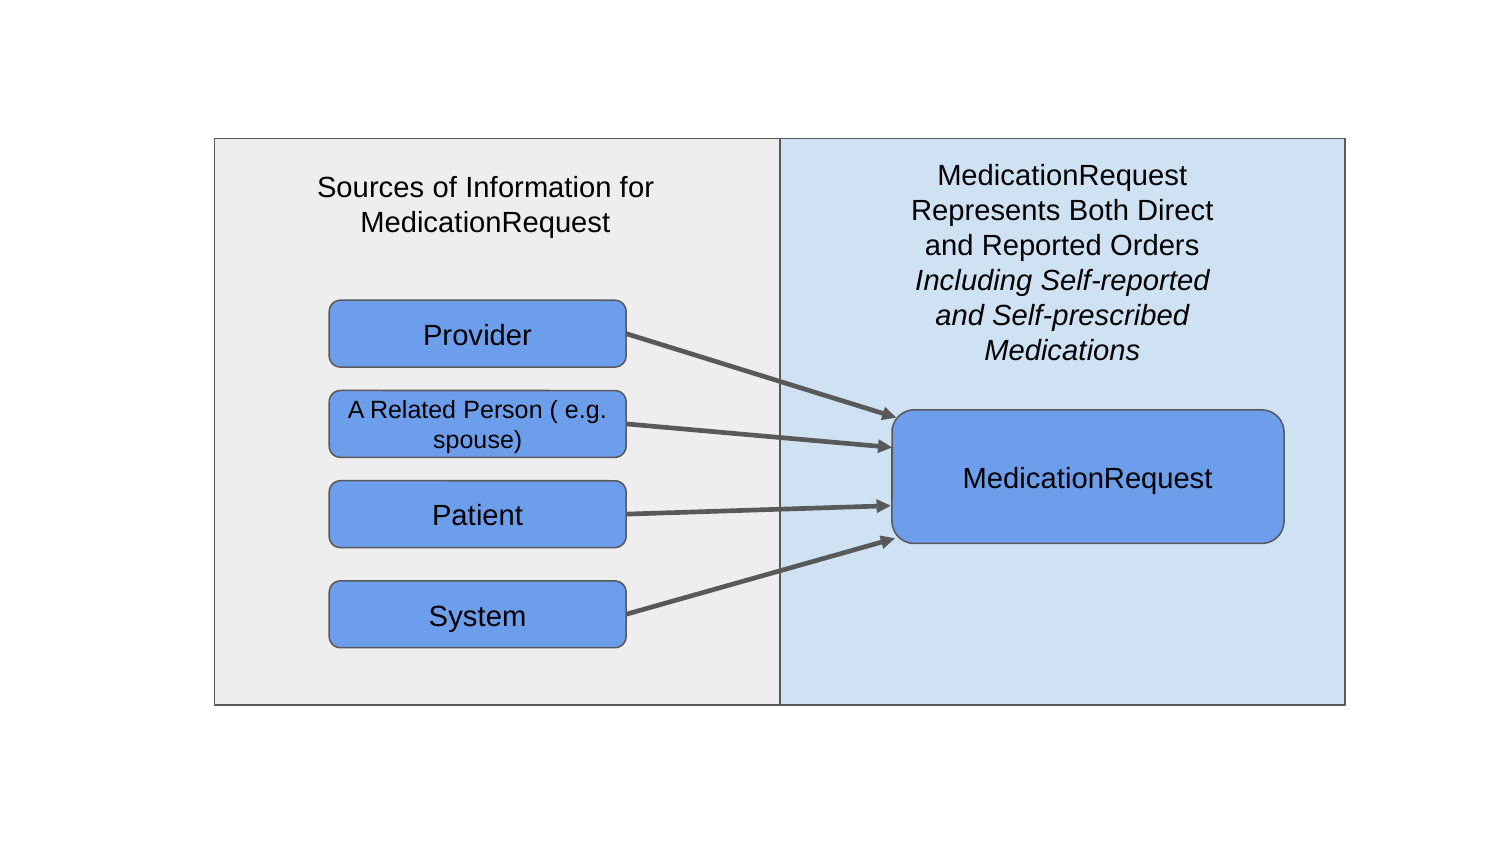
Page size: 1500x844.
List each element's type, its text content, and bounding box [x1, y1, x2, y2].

text_box System [329, 580, 627, 648]
text_box MedicationRequest Represents Both Direct and Reported Orders Including Self-reported and Self-prescribed Medications [874, 169, 1250, 353]
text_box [625, 333, 897, 418]
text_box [625, 538, 896, 615]
text_box [780, 138, 1346, 706]
text_box Sources of Information for MedicationRequest [298, 169, 674, 237]
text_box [625, 505, 891, 515]
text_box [625, 423, 893, 448]
text_box [214, 138, 780, 706]
text_box A Related Person ( e.g. spouse) [329, 390, 623, 458]
text_box Patient [329, 480, 627, 548]
text_box MedicationRequest [891, 409, 1285, 544]
text_box Provider [329, 300, 627, 368]
